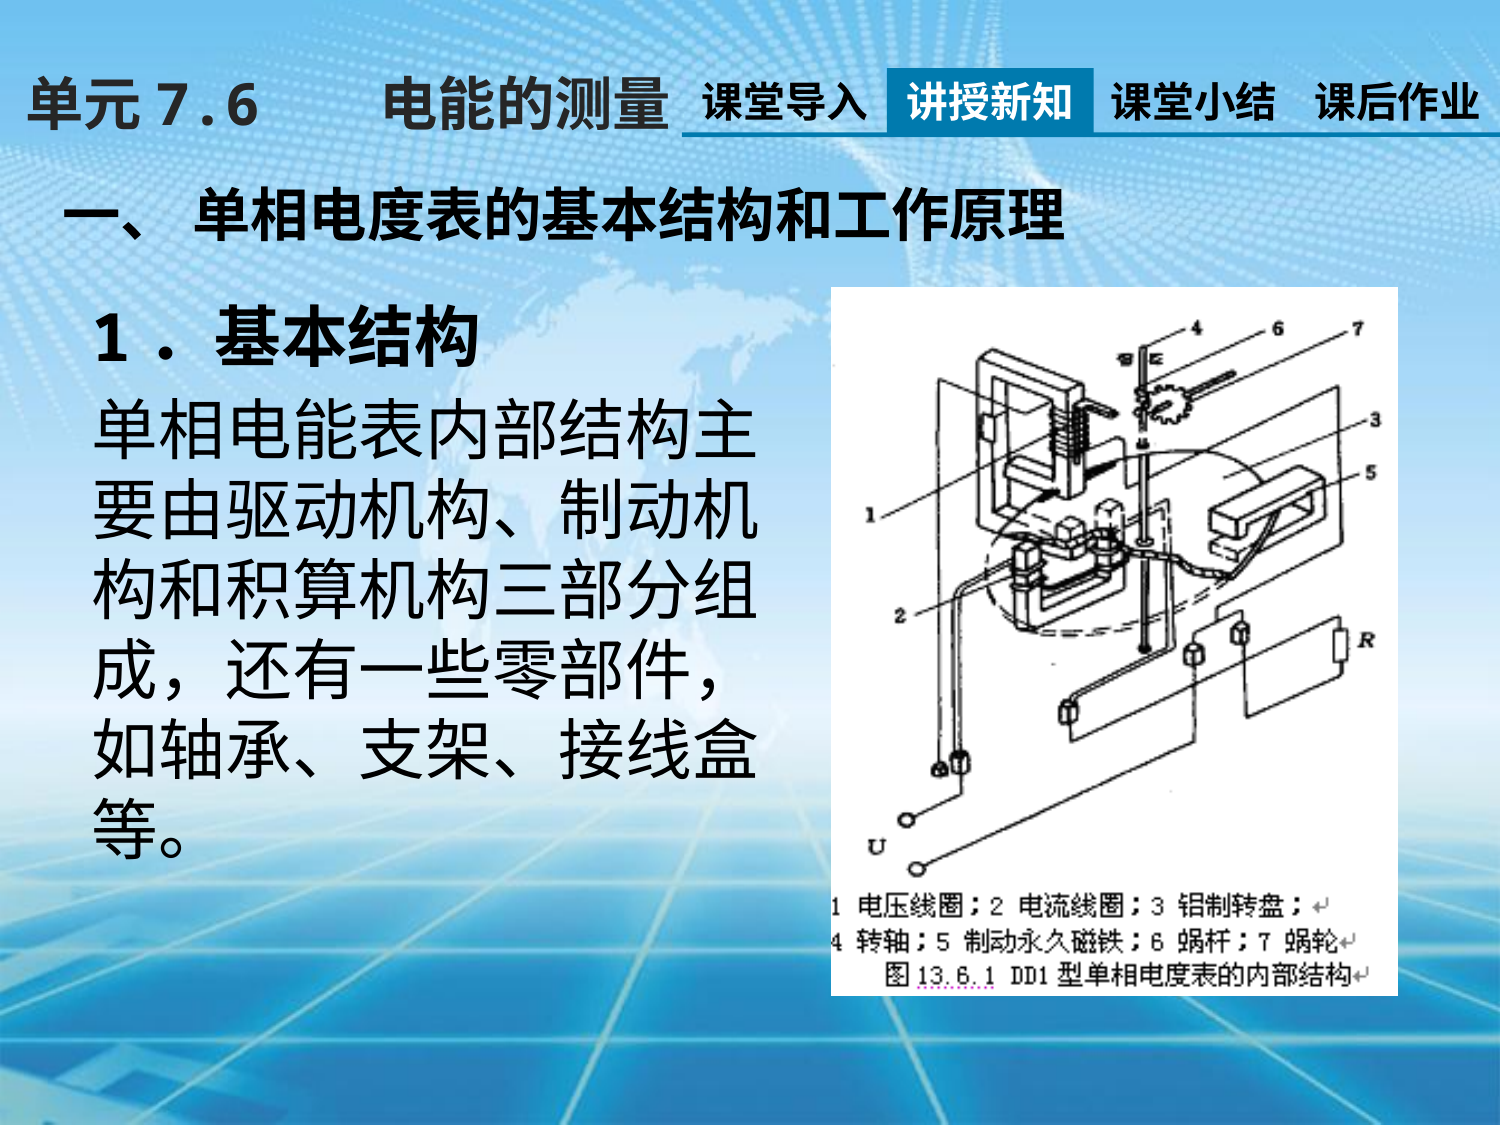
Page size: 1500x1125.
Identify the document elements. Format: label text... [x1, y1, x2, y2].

picture [0, 0, 1500, 1125]
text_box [10, 59, 1500, 146]
text_box 1．基本结构 单相电能表内部结构主要由驱动机构、制动机构和积算机构三部分组成，还有一些零部件，如轴承、支架、接线盒等。 [76, 287, 803, 866]
text_box 一、 单相电度表的基本结构和工作原理 [47, 180, 1398, 247]
